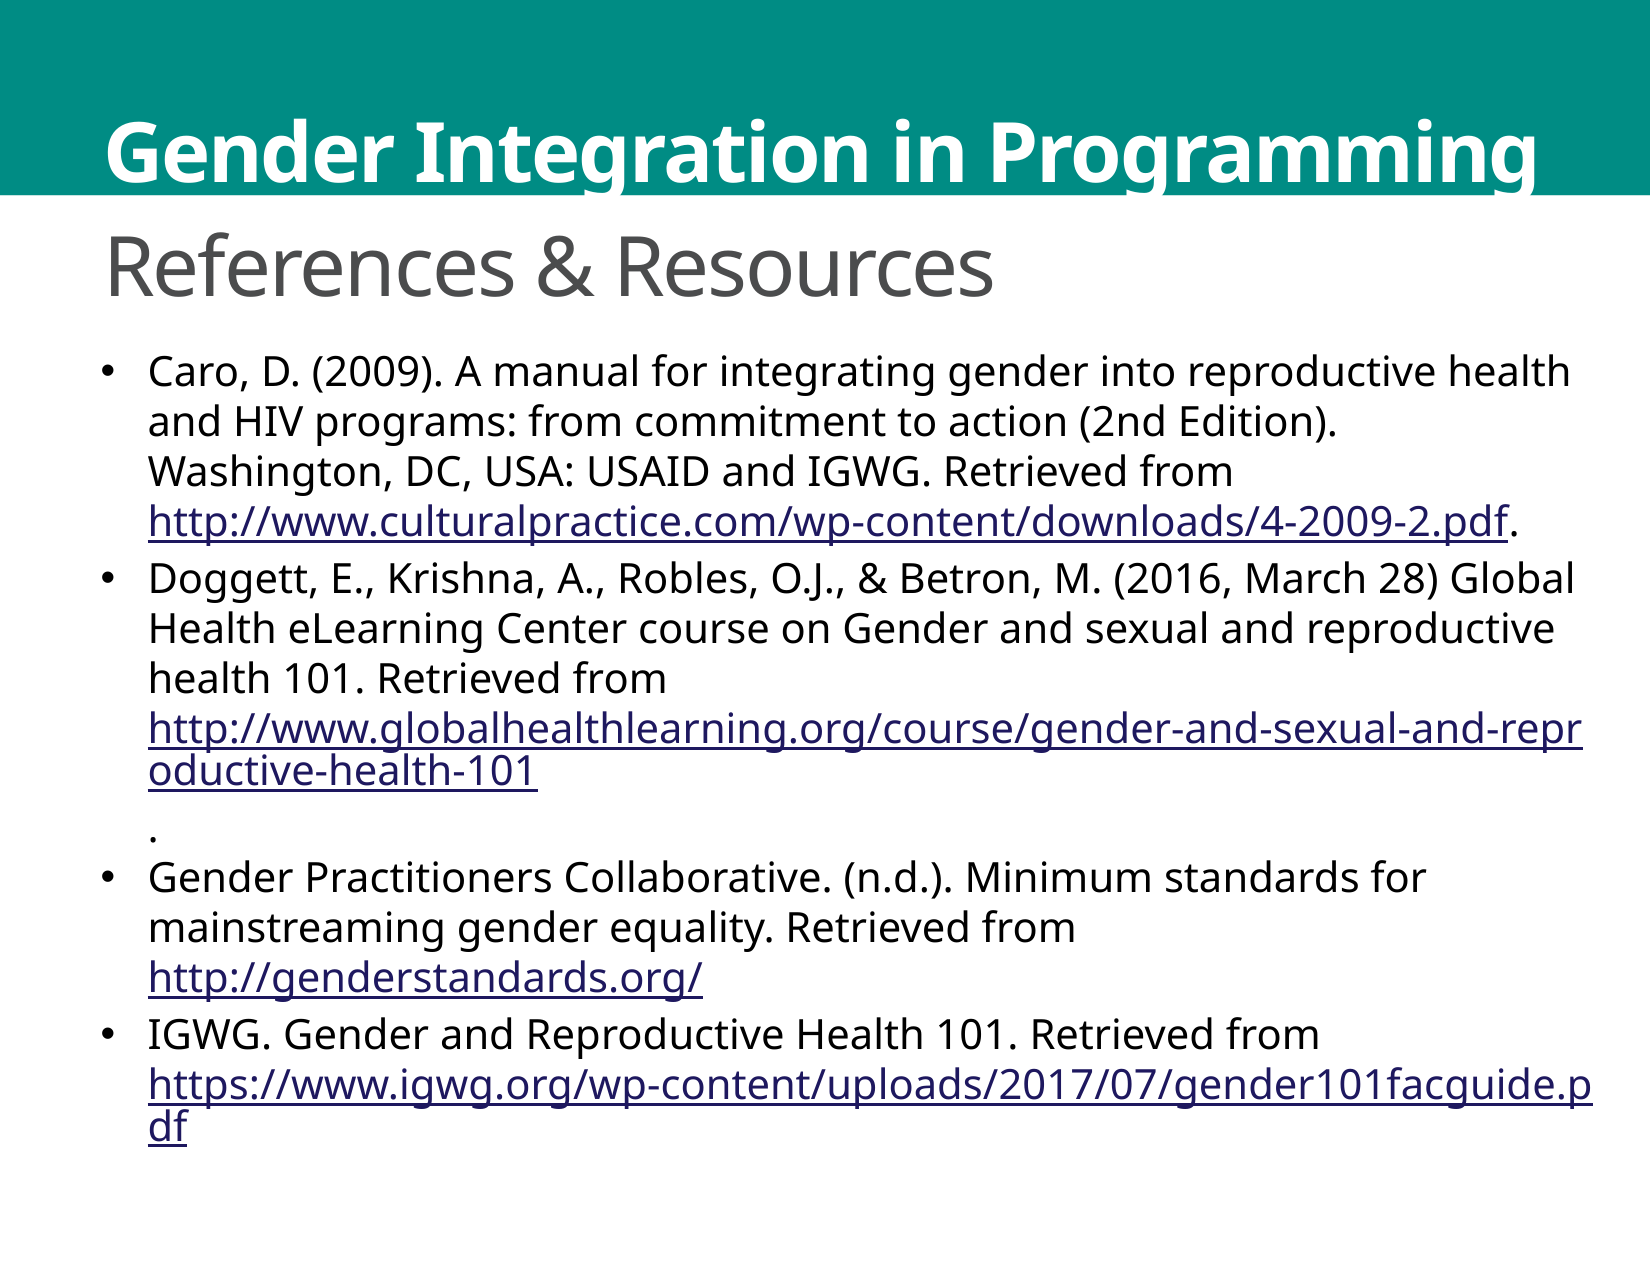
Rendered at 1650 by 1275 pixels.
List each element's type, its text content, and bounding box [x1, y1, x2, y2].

text_box [0, 0, 1650, 196]
text_box Gender Integration in Programming References & Resources [100, 84, 1595, 314]
